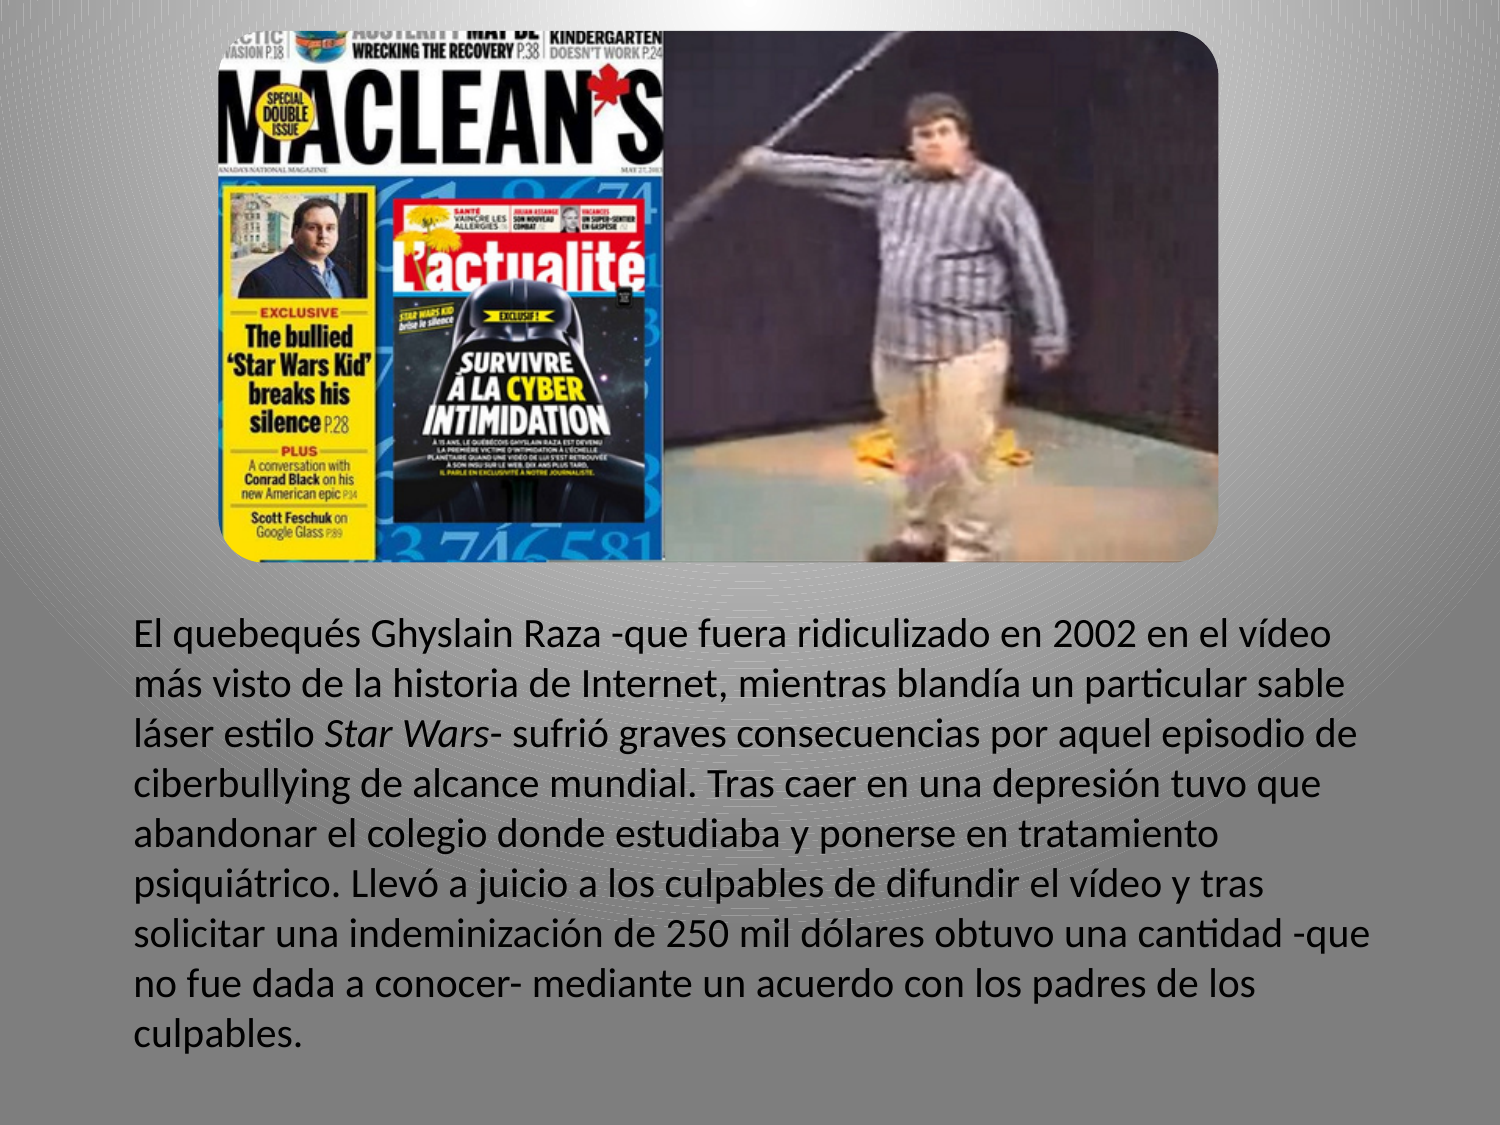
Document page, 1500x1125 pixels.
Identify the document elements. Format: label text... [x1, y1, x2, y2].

picture [218, 30, 1219, 563]
text_box El quebequés Ghyslain Raza -que fuera ridiculizado en 2002 en el vídeo más visto de la historia de Internet, mientras blandía un particular sable láser estilo Star Wars- sufrió graves consecuencias por aquel episodio de ciberbullying de alcance mundial. Tras caer en una depresión tuvo que abandonar el colegio donde estudiaba y ponerse en tratamiento psiquiátrico. Llevó a juicio a los culpables de difundir el vídeo y tras solicitar una indeminización de 250 mil dólares obtuvo una cantidad -que no fue dada a conocer- mediante un acuerdo con los padres de los culpables. [118, 597, 1418, 1063]
